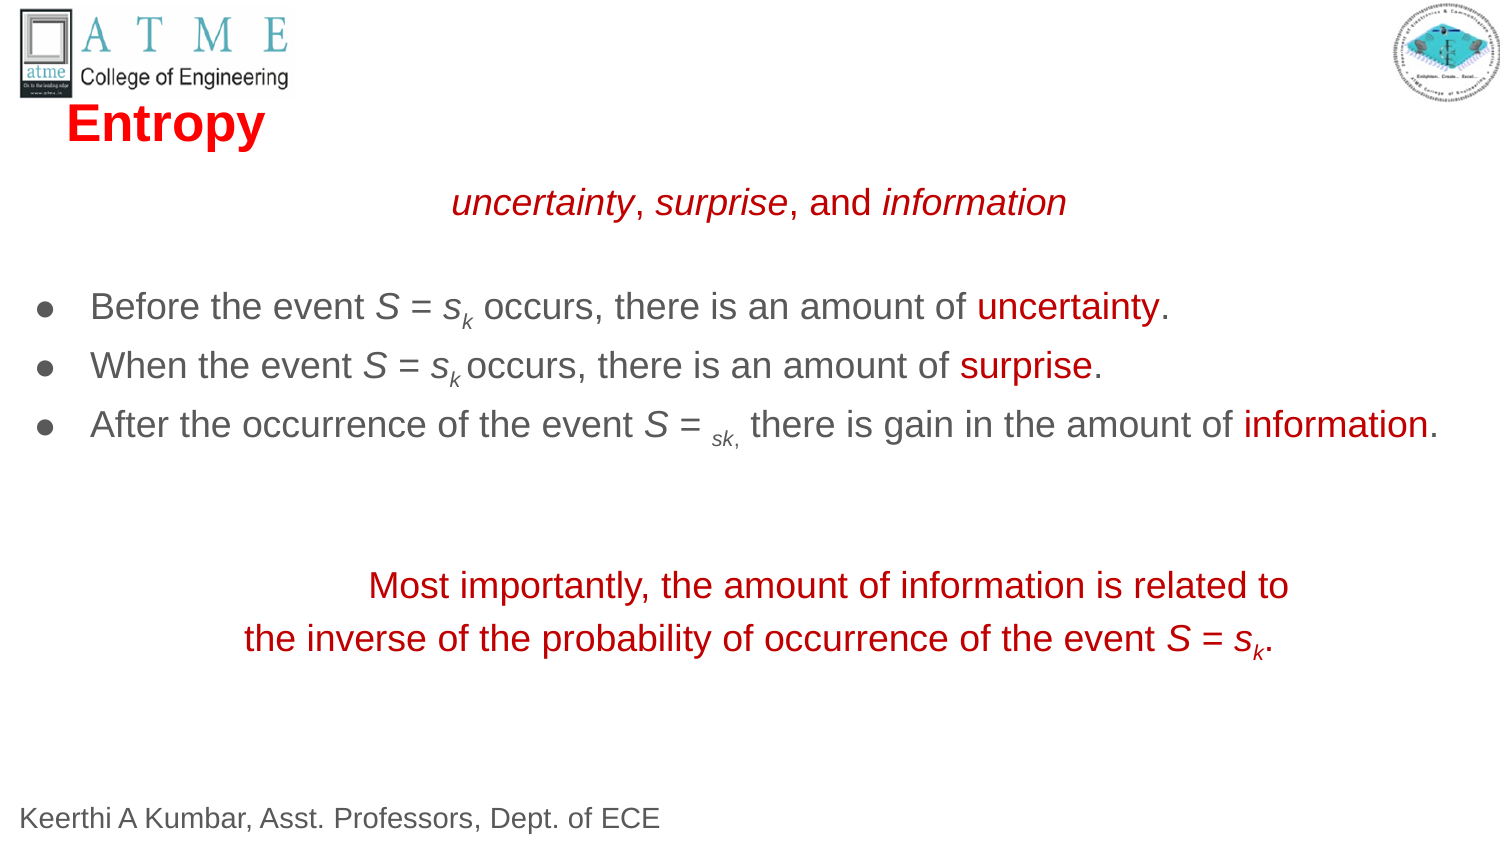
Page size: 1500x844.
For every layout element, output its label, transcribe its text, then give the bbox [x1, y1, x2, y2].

list uncertainty, surprise, and information Before the event S = sk occurs, there is an amount of uncertainty. When the event S = sk occurs, there is an amount of surprise. After the occurrence of the event S = sk, there is gain in the amount of information. Most importantly, the amount of information is related to the inverse of the probability of occurrence of the event S = sk. [0, 156, 1500, 750]
picture [1389, 1, 1500, 104]
picture [17, 6, 295, 99]
title Entropy [51, 72, 1449, 156]
